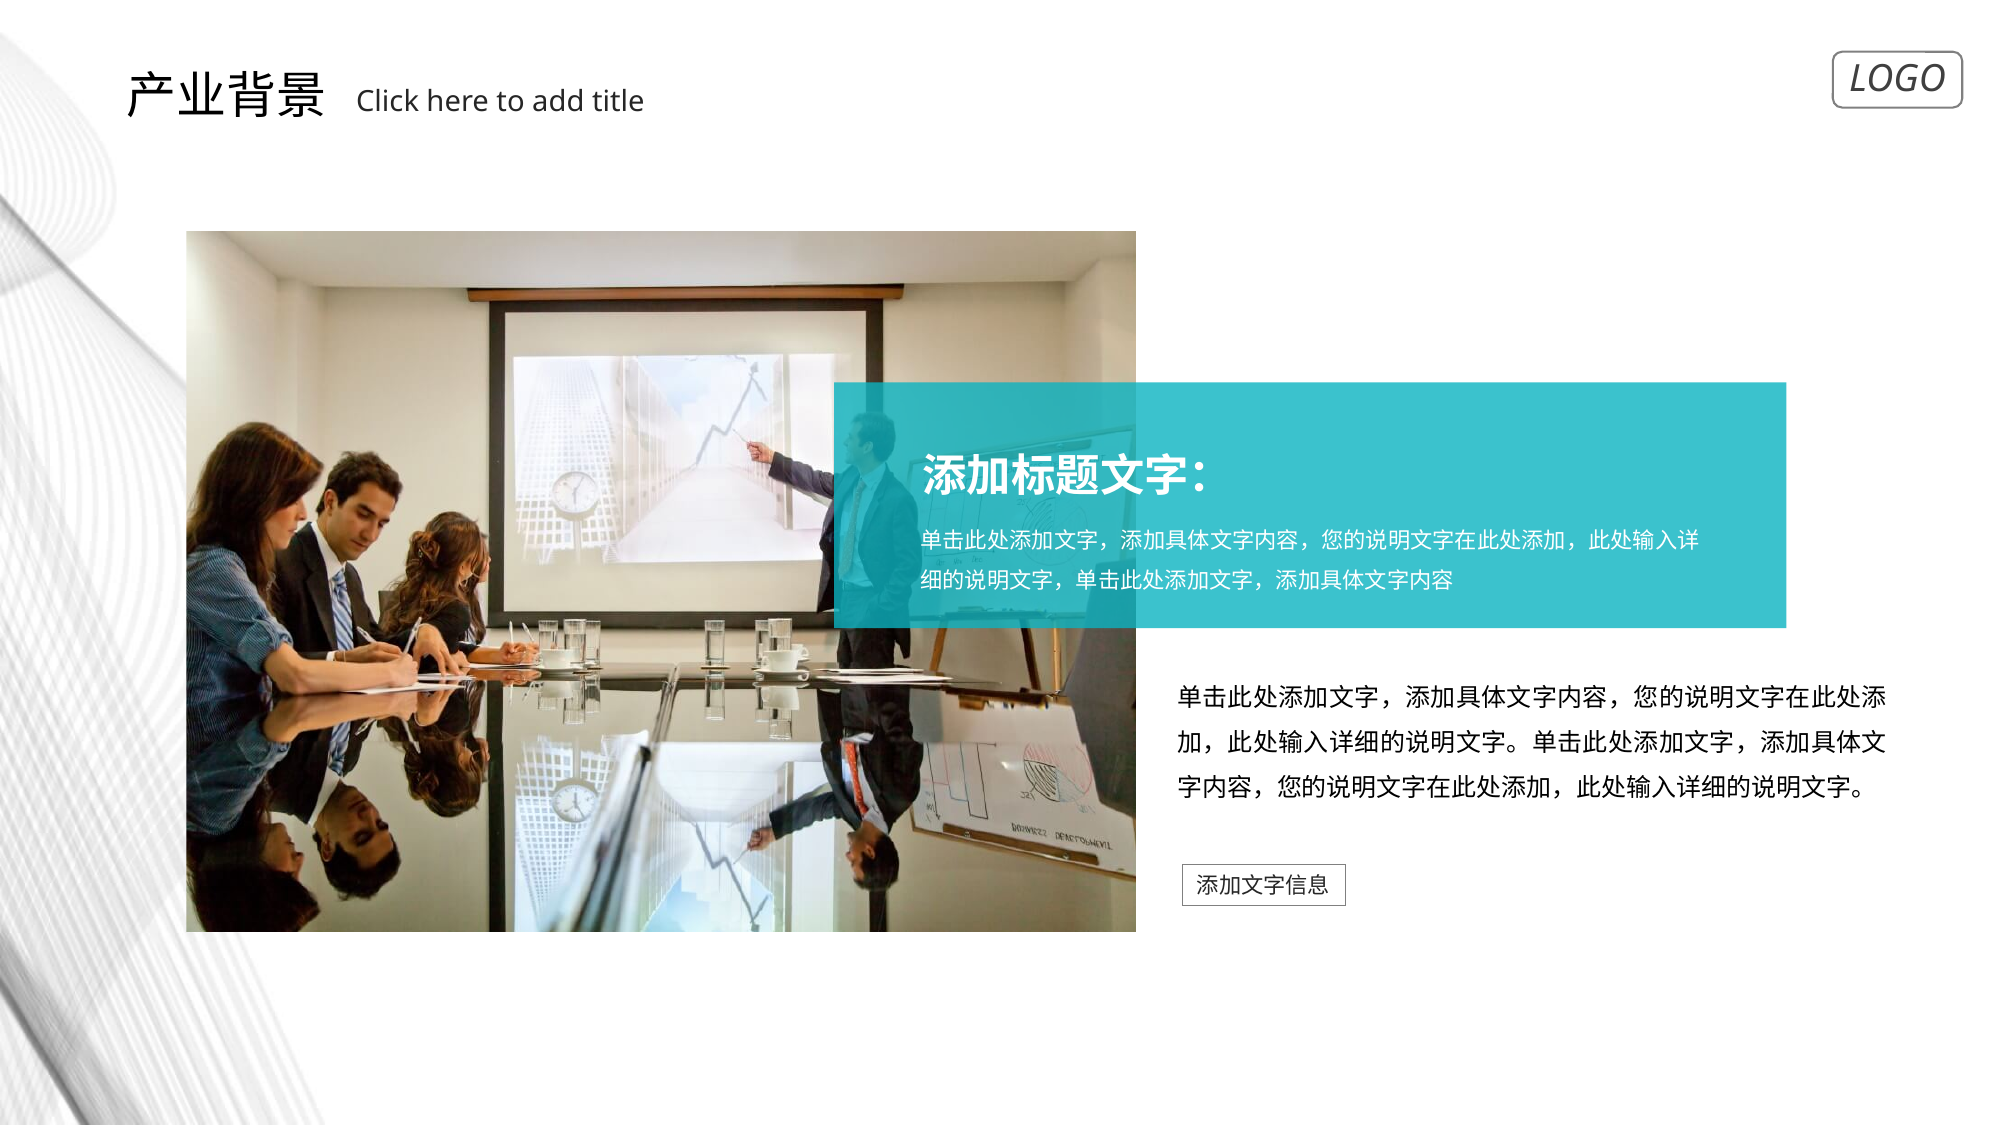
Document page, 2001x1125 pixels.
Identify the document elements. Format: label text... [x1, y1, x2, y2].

text_box 添加文字信息 [1182, 864, 1346, 906]
picture [0, 0, 2000, 1125]
text_box 产业背景 [31, 55, 342, 131]
text_box Click here to add title [341, 67, 709, 125]
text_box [834, 382, 1787, 629]
text_box 单击此处添加文字，添加具体文字内容，您的说明文字在此处添加，此处输入详细的说明文字。单击此处添加文字，添加具体文字内容，您的说明文字在此处添加，此处输入详细的说明文字。 [1162, 659, 1903, 809]
text_box [185, 230, 1137, 932]
